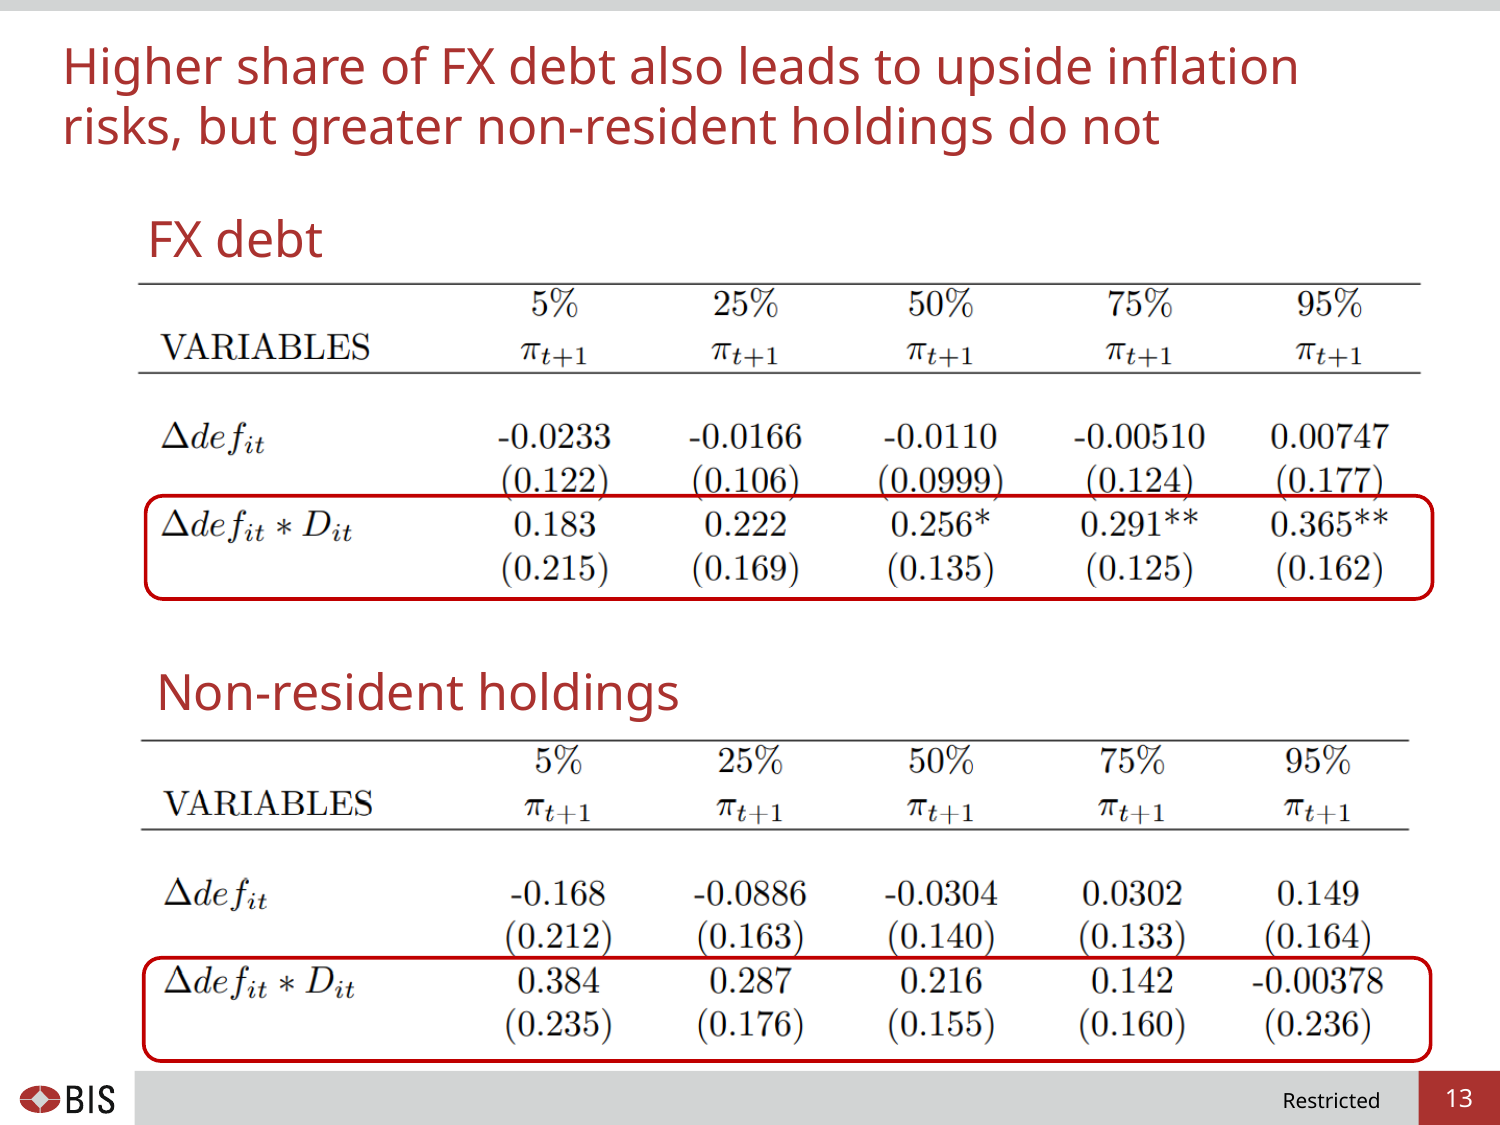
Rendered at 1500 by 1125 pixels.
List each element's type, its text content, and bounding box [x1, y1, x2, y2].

text_box [148, 961, 1431, 1062]
picture [126, 267, 1482, 588]
title Higher share of FX debt also leads to upside inflation risks, but greater non-resident holdings do not [62, 34, 1371, 111]
text_box FX debt [147, 206, 1457, 266]
picture [126, 724, 1419, 1048]
slide_number 13 [1418, 1074, 1500, 1125]
text_box Non-resident holdings [156, 660, 1465, 737]
